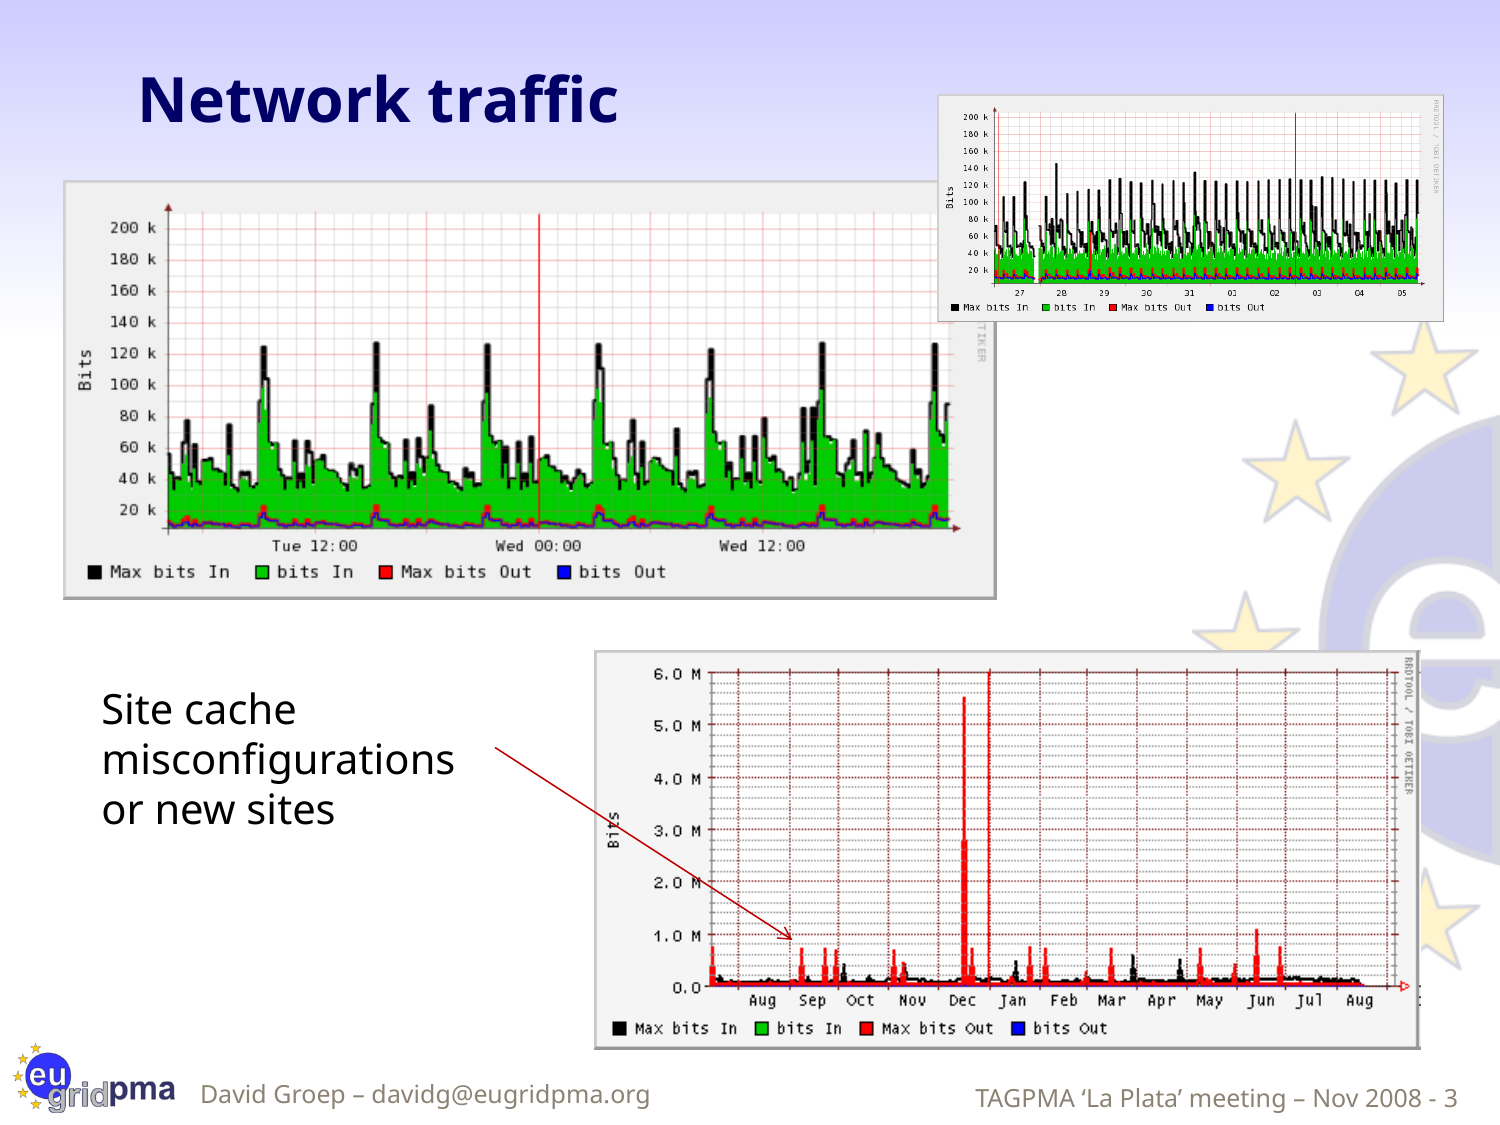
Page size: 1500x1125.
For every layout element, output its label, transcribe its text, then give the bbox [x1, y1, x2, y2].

picture [63, 94, 1500, 1050]
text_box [494, 747, 793, 941]
text_box Site cache misconfigurations or new sites [86, 675, 471, 840]
picture [12, 1042, 175, 1113]
title Network traffic [137, 24, 1458, 170]
